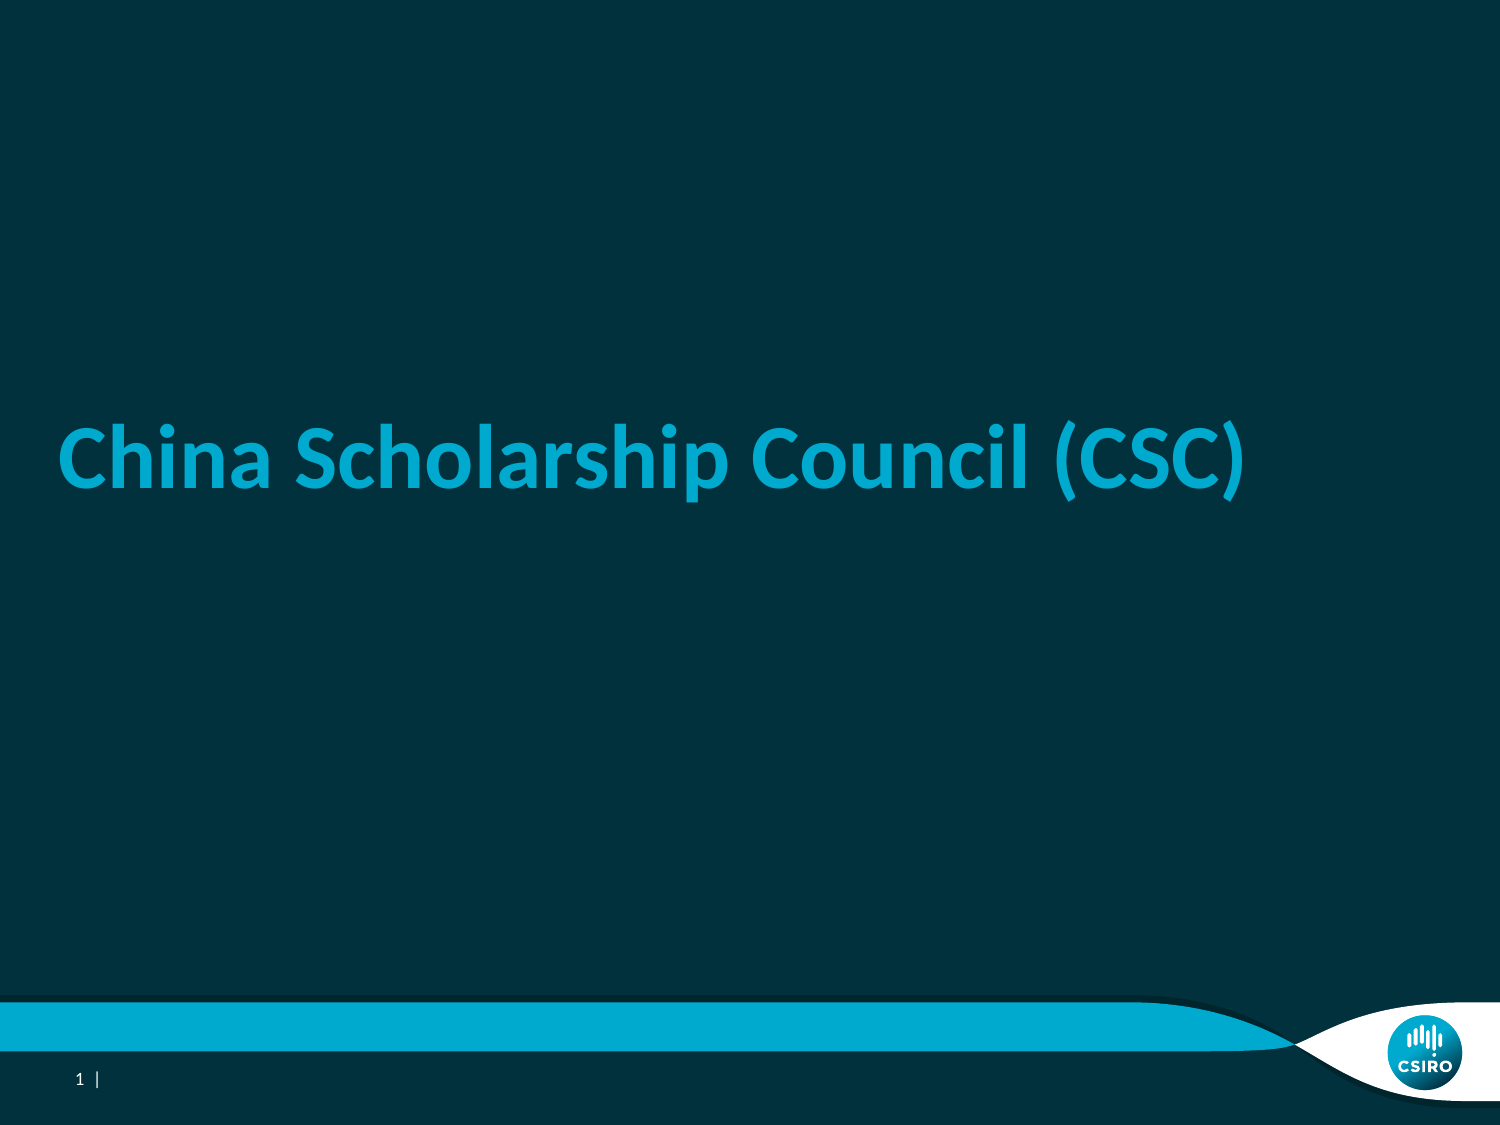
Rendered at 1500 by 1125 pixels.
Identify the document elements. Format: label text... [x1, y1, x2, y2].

slide_number 1 | [54, 1067, 102, 1088]
list China Scholarship Council (CSC) [59, 408, 1447, 958]
